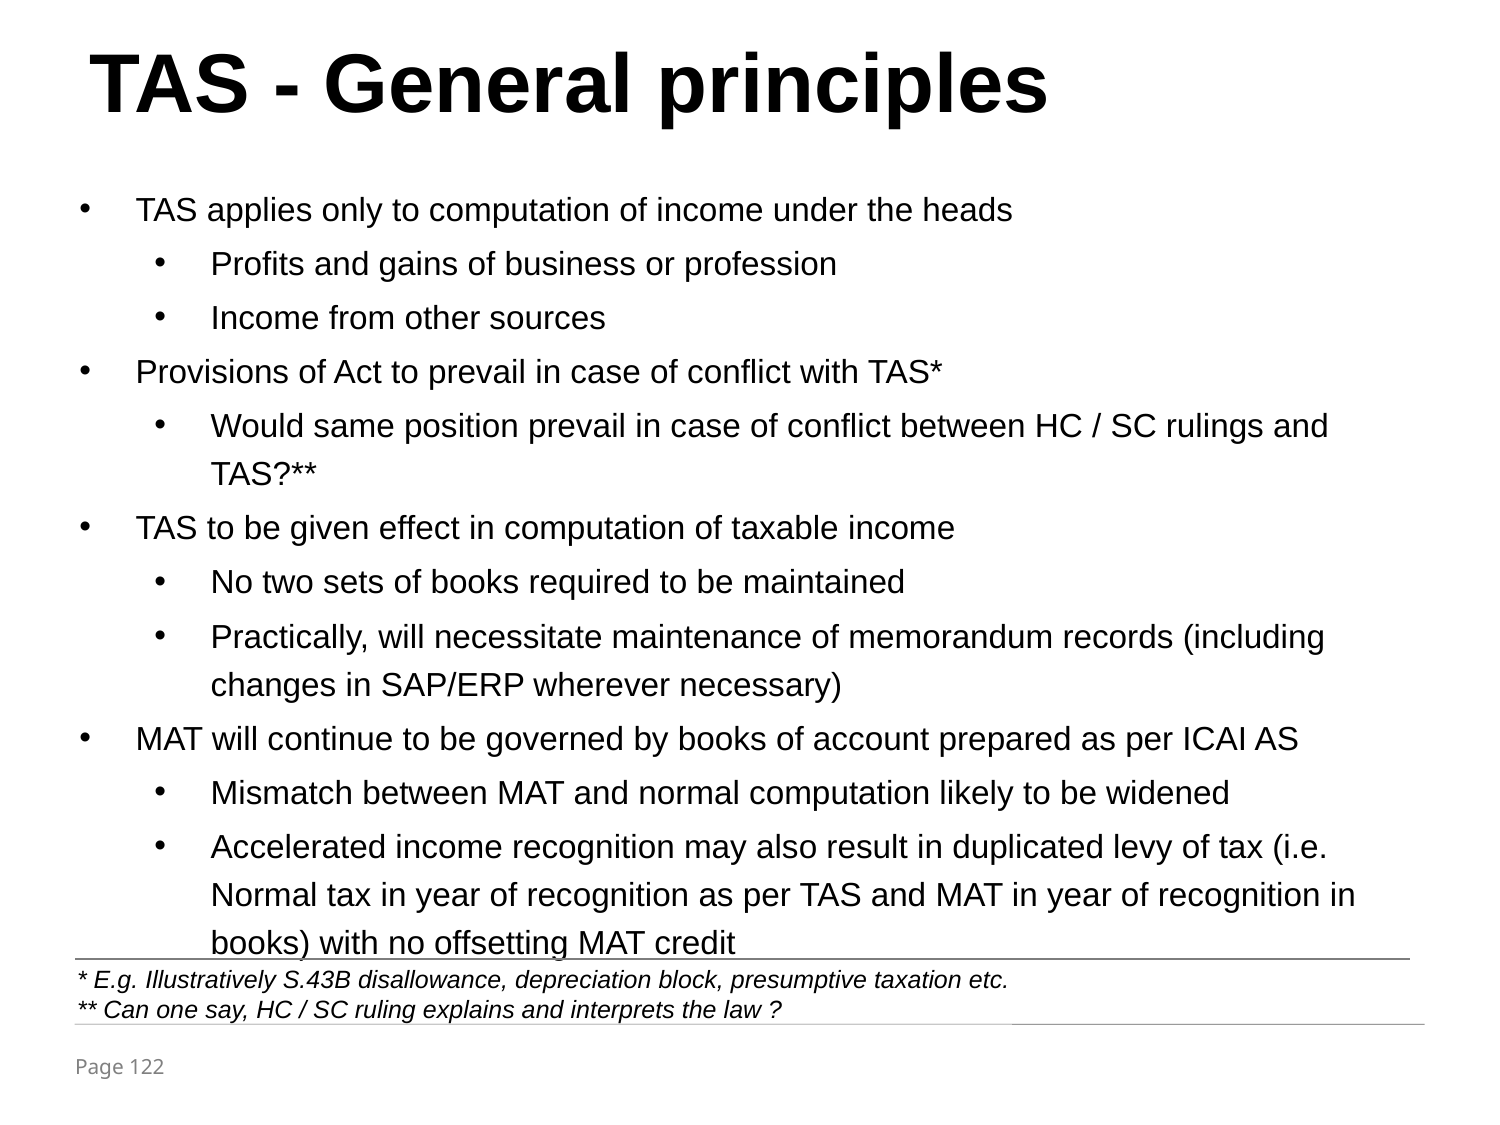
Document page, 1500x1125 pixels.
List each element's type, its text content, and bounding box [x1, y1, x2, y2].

text_box * E.g. Illustratively S.43B disallowance, depreciation block, presumptive taxation etc. ** Can one say, HC / SC ruling explains and interprets the law ? [62, 956, 1413, 1032]
text_box TAS applies only to computation of income under the heads Profits and gains of business or profession Income from other sources Provisions of Act to prevail in case of conflict with TAS* Would same position prevail in case of conflict between HC / SC rulings and TAS?** TAS to be given effect in computation of taxable income No two sets of books required to be maintained Practically, will necessitate maintenance of memorandum records (including changes in SAP/ERP wherever necessary) MAT will continue to be governed by books of account prepared as per ICAI AS Mismatch between MAT and normal computation likely to be widened Accelerated income recognition may also result in duplicated levy of tax (i.e. Normal tax in year of recognition as per TAS and MAT in year of recognition in books) with no offsetting MAT credit [64, 172, 1425, 923]
text_box TAS - General principles [74, 37, 1425, 172]
